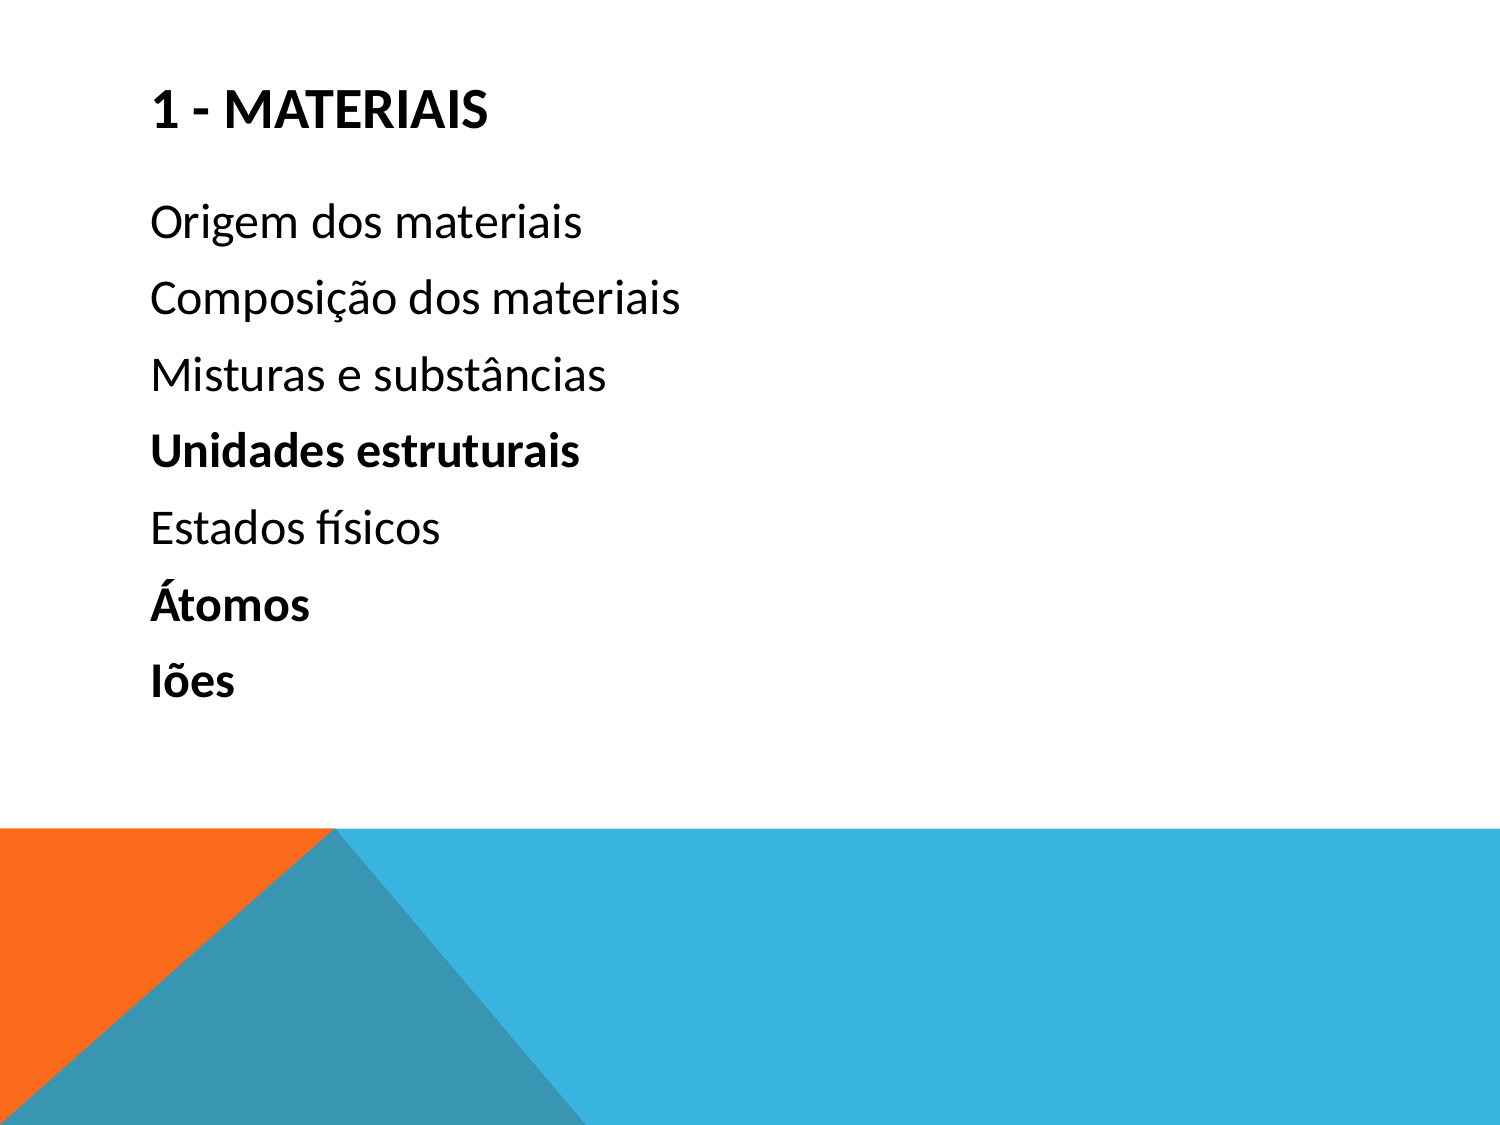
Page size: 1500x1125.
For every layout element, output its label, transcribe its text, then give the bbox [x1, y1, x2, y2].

list Origem dos materiais Composição dos materiais Misturas e substâncias Unidades estruturais Estados físicos Átomos Iões [135, 180, 1369, 768]
title 1 - Materiais [135, 60, 1369, 150]
